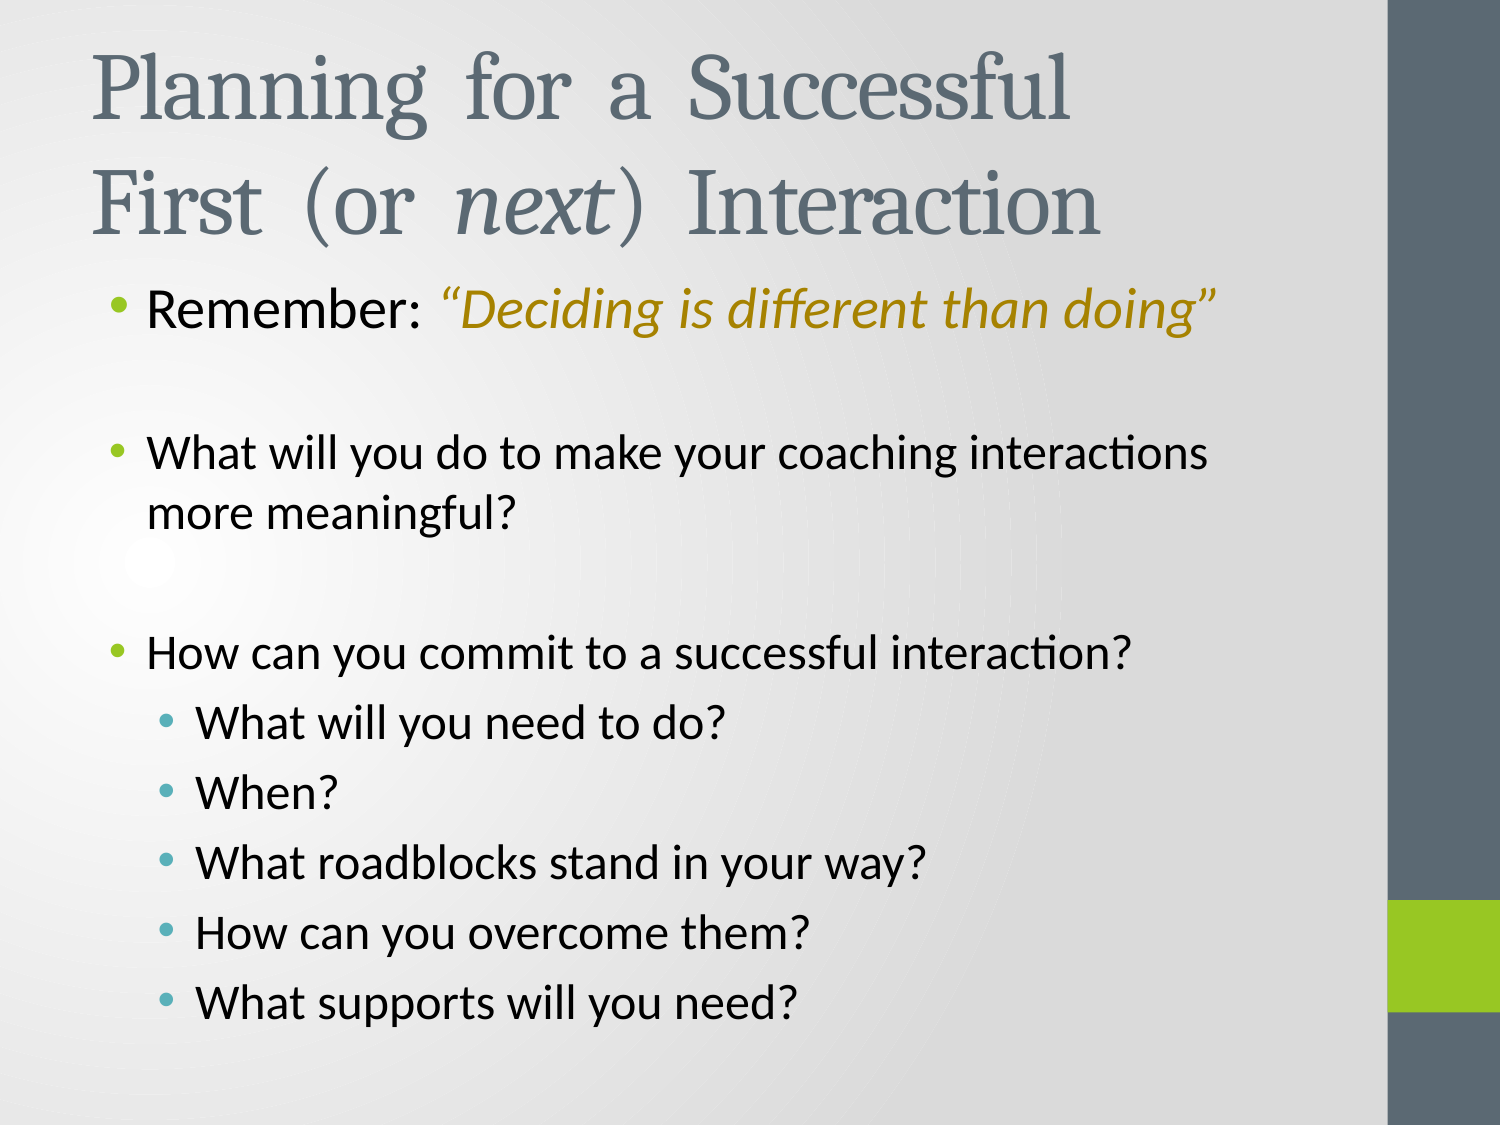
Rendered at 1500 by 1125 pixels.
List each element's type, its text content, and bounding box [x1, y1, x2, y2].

list Remember: “Deciding is different than doing” What will you do to make your coaching interactions more meaningful? How can you commit to a successful interaction? What will you need to do? When? What roadblocks stand in your way? How can you overcome them? What supports will you need? [75, 262, 1325, 1050]
title Planning for a Successful First (or next) Interaction [75, 45, 1325, 233]
